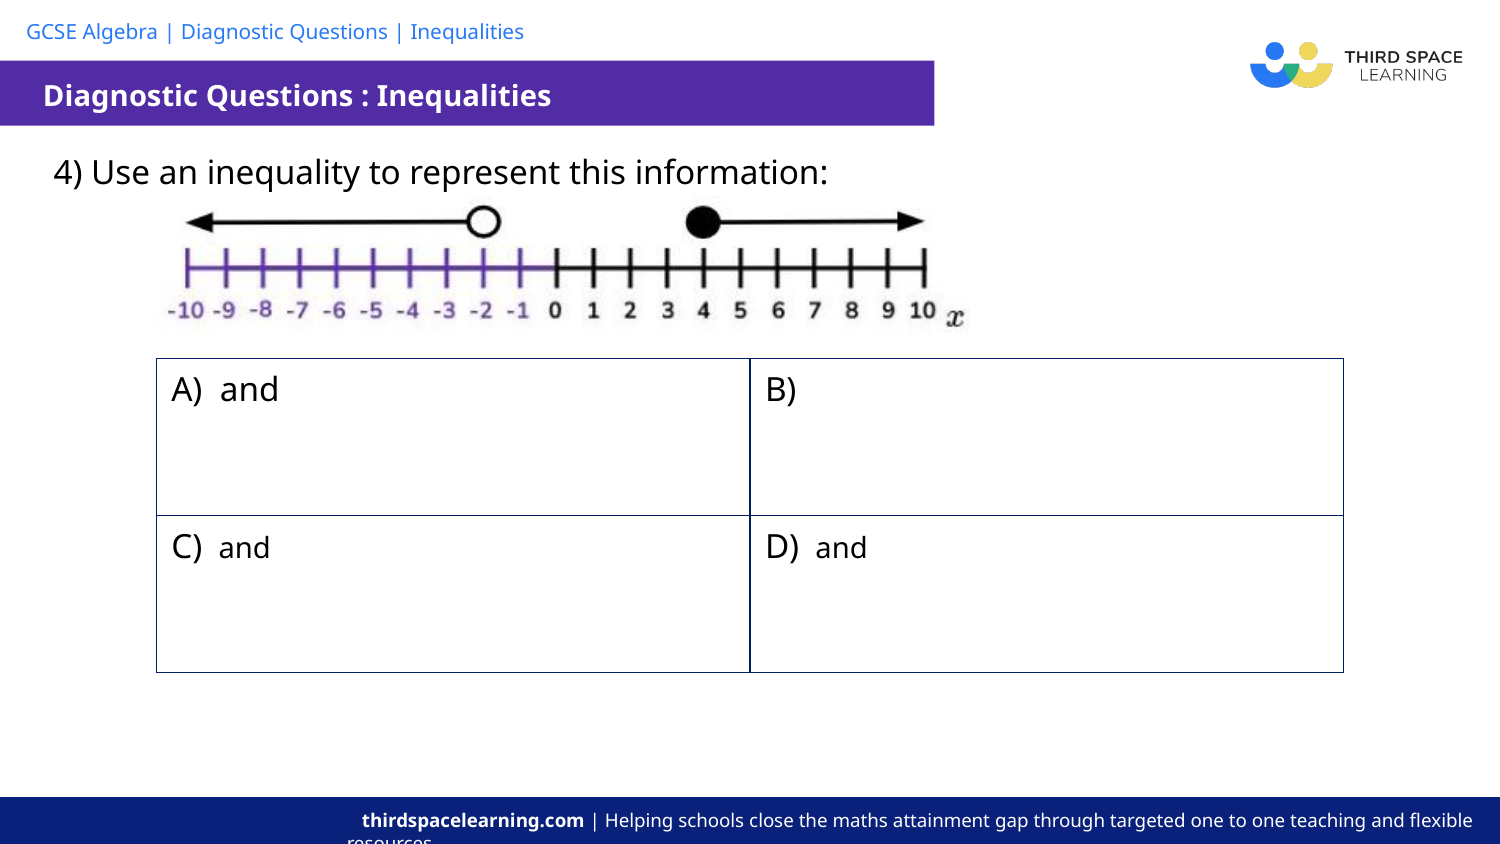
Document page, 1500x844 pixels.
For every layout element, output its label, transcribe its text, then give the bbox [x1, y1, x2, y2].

text_box Diagnostic Questions : Inequalities [27, 61, 778, 127]
table_header 4) Use an inequality to represent this information: [19, 142, 930, 330]
picture [1250, 33, 1465, 99]
picture [156, 194, 979, 341]
